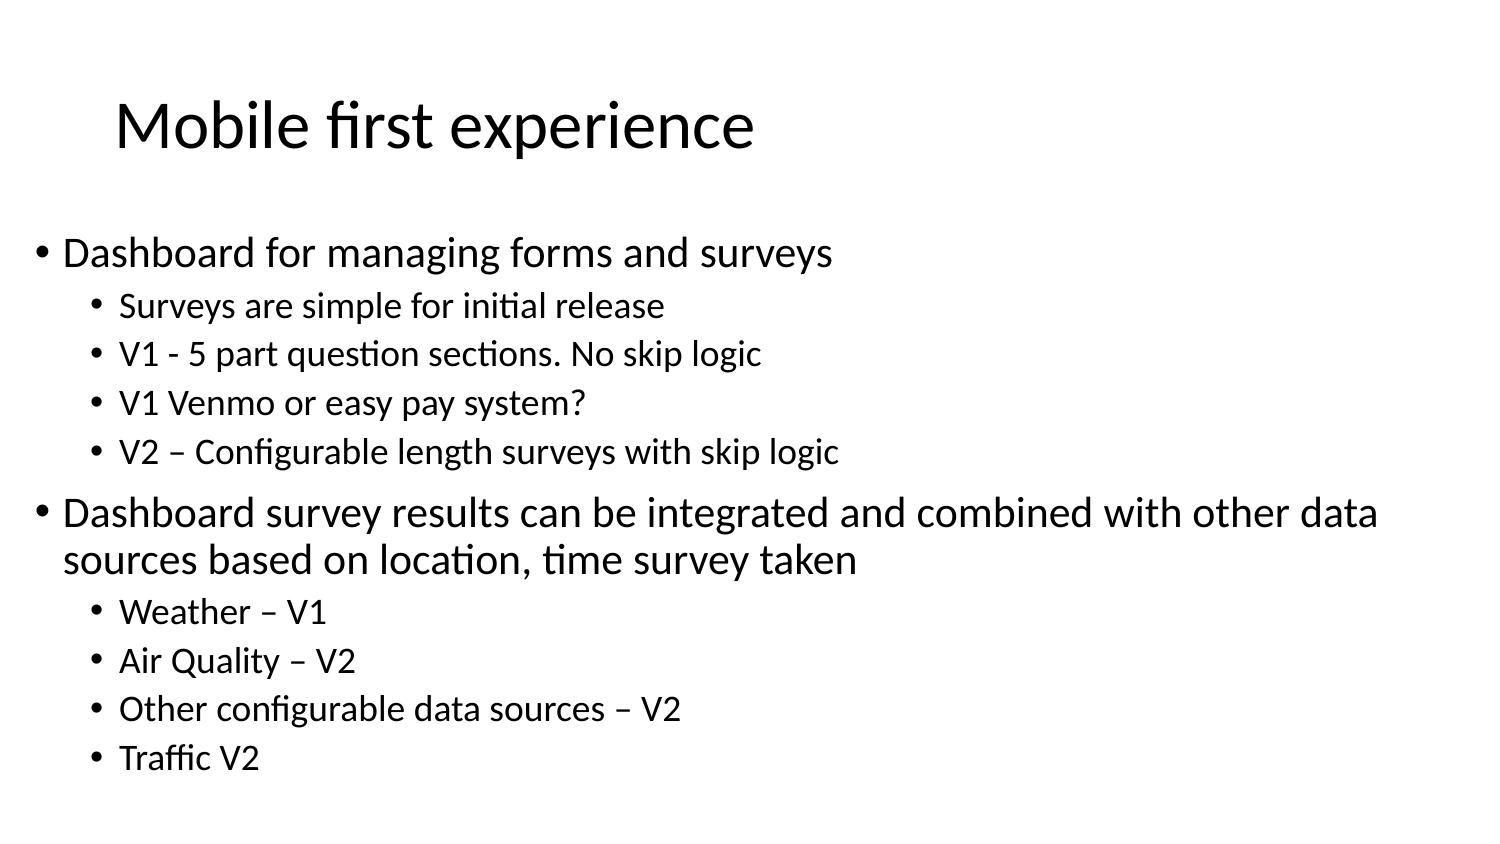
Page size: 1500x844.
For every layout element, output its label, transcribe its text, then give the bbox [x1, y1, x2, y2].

list Dashboard for managing forms and surveys Surveys are simple for initial release V1 - 5 part question sections. No skip logic V1 Venmo or easy pay system? V2 – Configurable length surveys with skip logic Dashboard survey results can be integrated and combined with other data sources based on location, time survey taken Weather – V1 Air Quality – V2 Other configurable data sources – V2 Traffic V2 [22, 224, 1467, 800]
title Mobile first experience [103, 44, 1397, 208]
